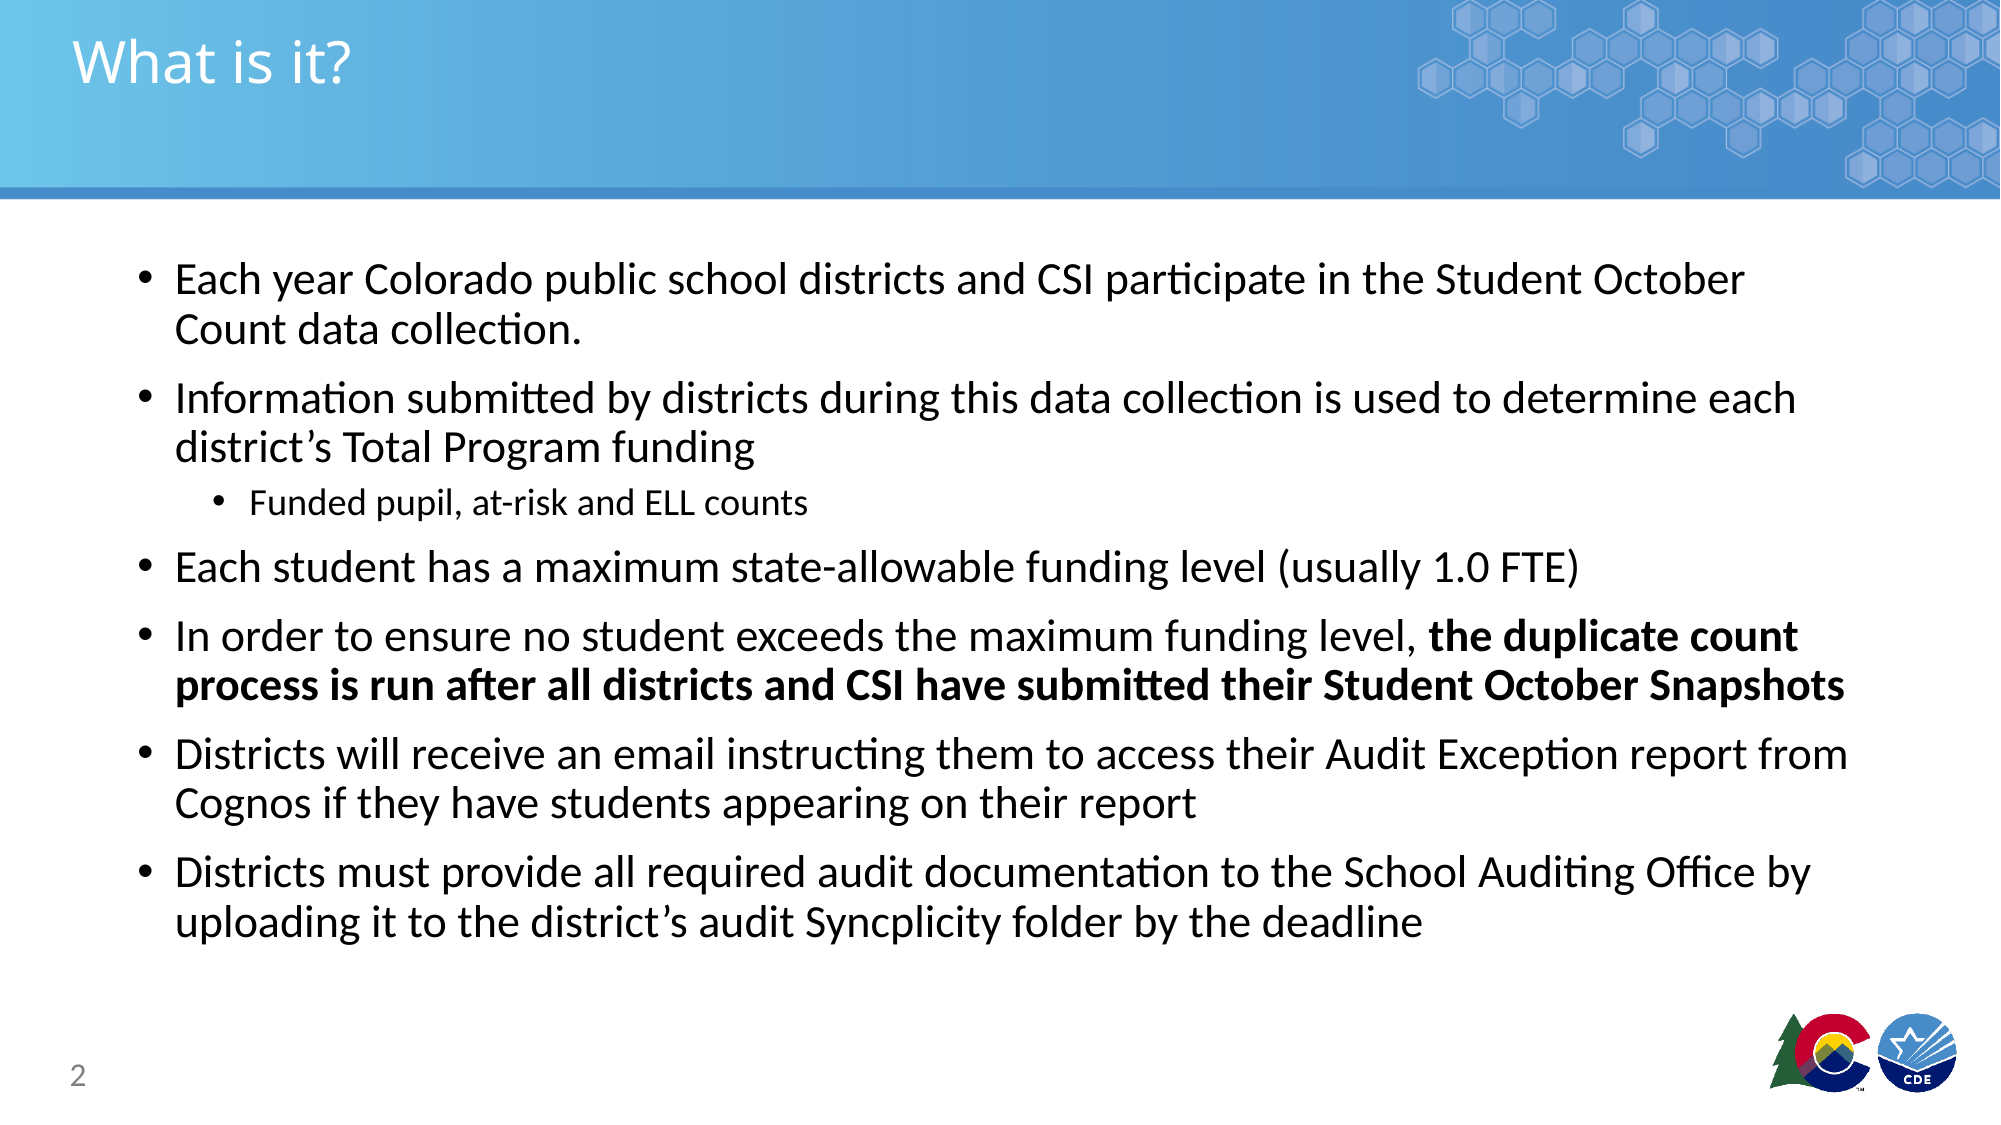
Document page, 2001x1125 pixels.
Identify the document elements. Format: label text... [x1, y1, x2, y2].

title What is it? [72, 33, 1396, 182]
list Each year Colorado public school districts and CSI participate in the Student October Count data collection. Information submitted by districts during this data collection is used to determine each district’s Total Program funding Funded pupil, at-risk and ELL counts Each student has a maximum state-allowable funding level (usually 1.0 FTE) In order to ensure no student exceeds the maximum funding level, the duplicate count process is run after all districts and CSI have submitted their Student October Snapshots Districts will receive an email instructing them to access their Audit Exception report from Cognos if they have students appearing on their report Districts must provide all required audit documentation to the School Auditing Office by uploading it to the district’s audit Syncplicity folder by the deadline [137, 254, 1863, 969]
slide_number 2 [54, 1042, 505, 1103]
picture [0, 0, 2000, 200]
picture [1768, 1012, 1957, 1093]
